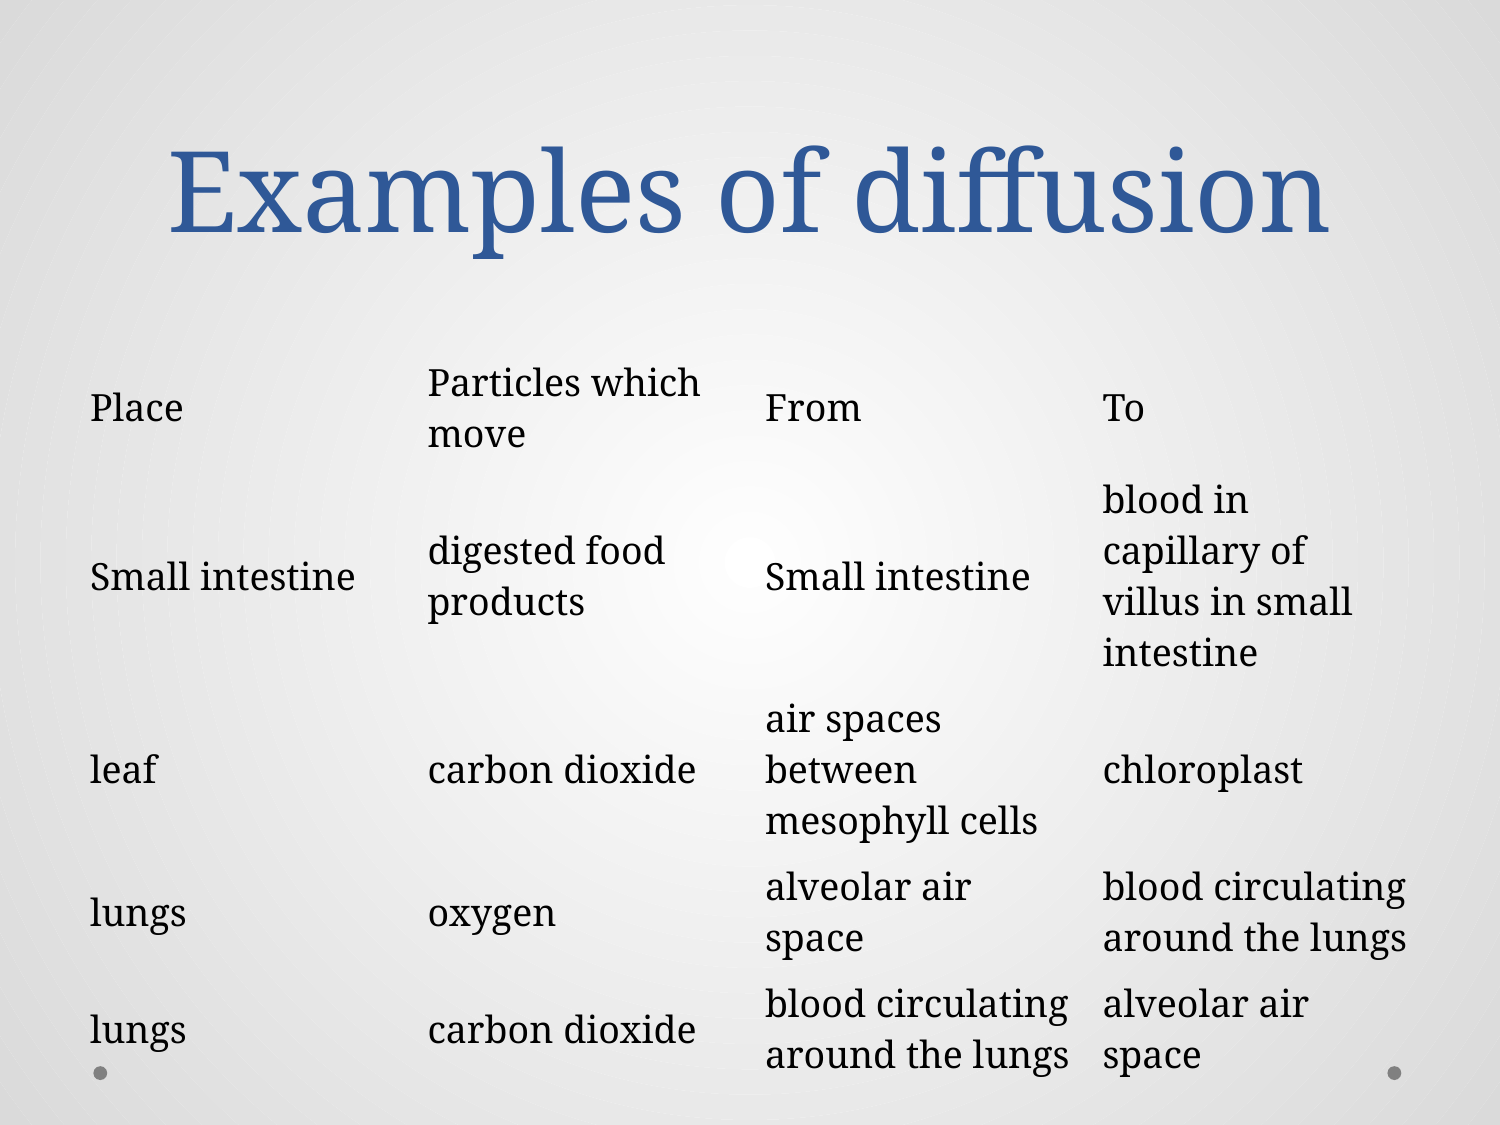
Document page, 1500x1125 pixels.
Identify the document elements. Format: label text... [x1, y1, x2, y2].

table_cell Small intestine [750, 466, 1088, 685]
table_header From [750, 349, 1088, 466]
table_cell carbon dioxide [413, 685, 750, 853]
table_cell air spaces between mesophyll cells [750, 685, 1088, 853]
table_cell oxygen [413, 853, 750, 970]
table_cell digested food products [413, 466, 750, 685]
table_cell lungs [75, 853, 413, 970]
table_header Place [75, 349, 413, 466]
table_cell lungs [75, 970, 413, 1087]
table_header To [1088, 349, 1425, 466]
table_header Particles which move [413, 349, 750, 466]
table_cell blood circulating around the lungs [1088, 853, 1425, 970]
table_cell blood circulating around the lungs [750, 970, 1088, 1087]
table_cell Small intestine [75, 466, 413, 685]
table_cell blood in capillary of villus in small intestine [1088, 466, 1425, 685]
table_cell leaf [75, 685, 413, 853]
table_cell carbon dioxide [413, 970, 750, 1087]
title Examples of diffusion [75, 0, 1425, 263]
table_cell alveolar air space [1088, 970, 1425, 1087]
table_cell chloroplast [1088, 685, 1425, 853]
table_cell alveolar air space [750, 853, 1088, 970]
